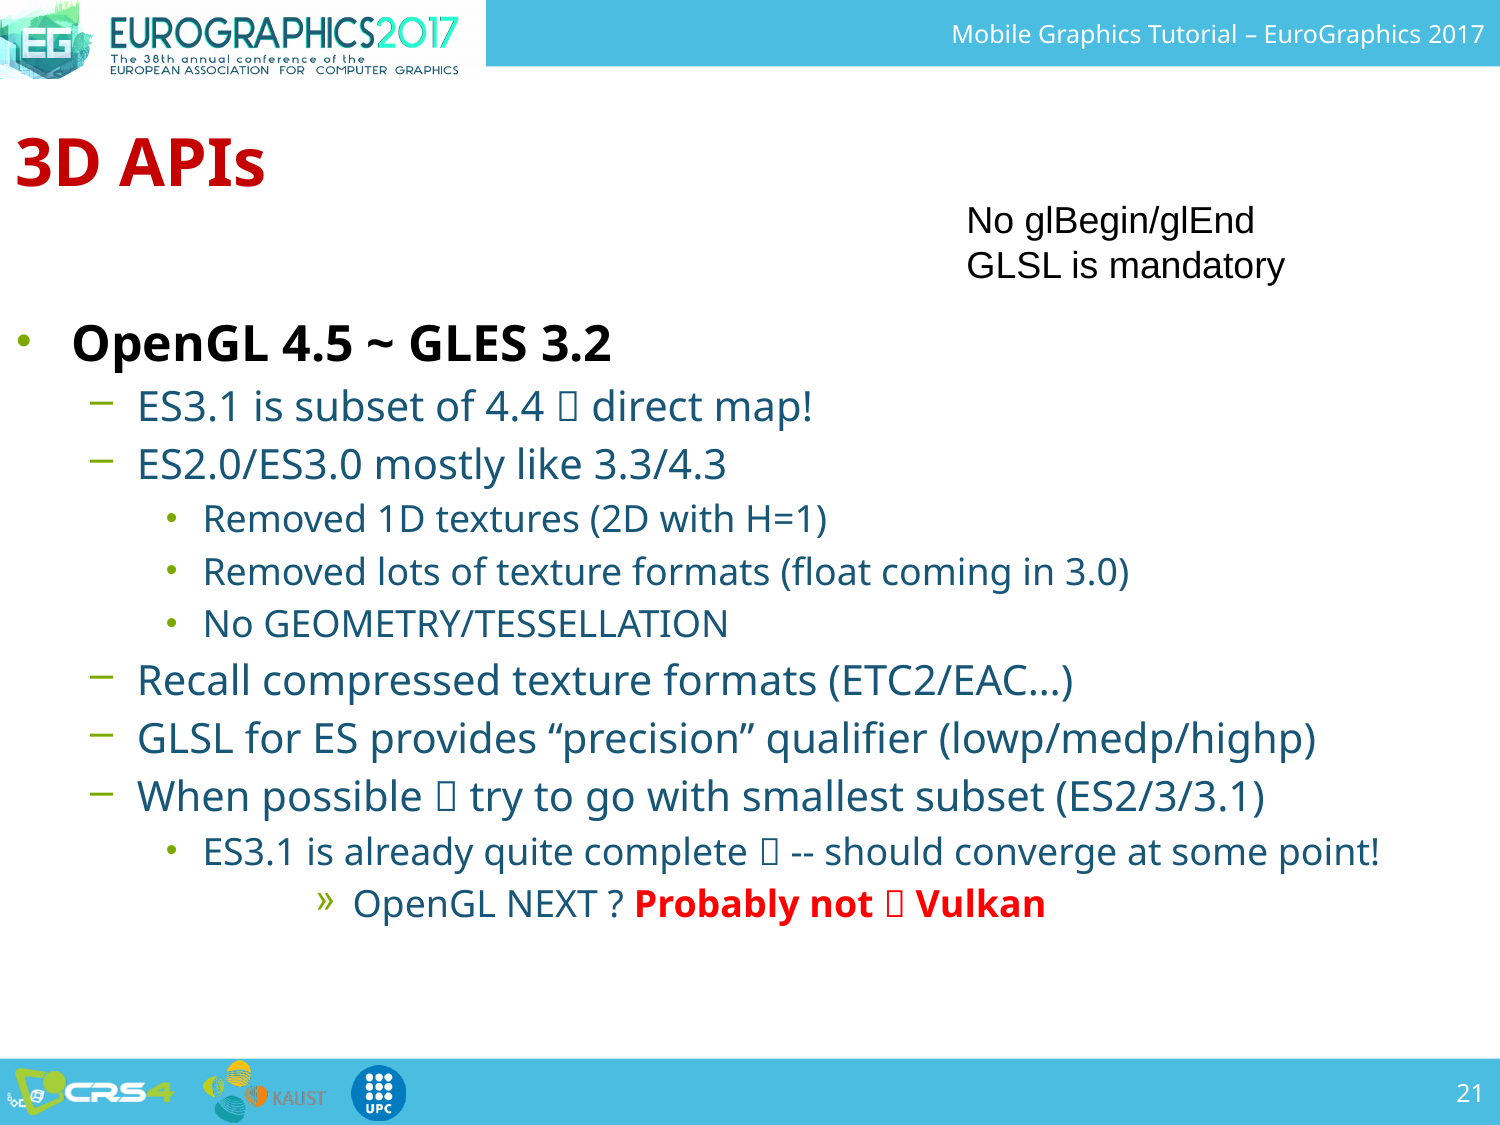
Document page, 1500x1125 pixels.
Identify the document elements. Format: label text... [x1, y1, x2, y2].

text_box No glBegin/glEnd GLSL is mandatory [951, 188, 1500, 293]
picture [1, 1064, 180, 1119]
picture [203, 1060, 326, 1123]
title 3D APIs [0, 77, 1442, 241]
list OpenGL 4.5 ~ GLES 3.2 ES3.1 is subset of 4.4  direct map! ES2.0/ES3.0 mostly like 3.3/4.3 Removed 1D textures (2D with H=1) Removed lots of texture formats (float coming in 3.0) No GEOMETRY/TESSELLATION Recall compressed texture formats (ETC2/EAC…) GLSL for ES provides “precision” qualifier (lowp/medp/highp) When possible  try to go with smallest subset (ES2/3/3.1) ES3.1 is already quite complete  -- should converge at some point! OpenGL NEXT ? Probably not  Vulkan [0, 243, 1442, 1047]
picture [0, 0, 486, 77]
picture [351, 1065, 406, 1121]
slide_number 21 [1187, 1070, 1500, 1109]
